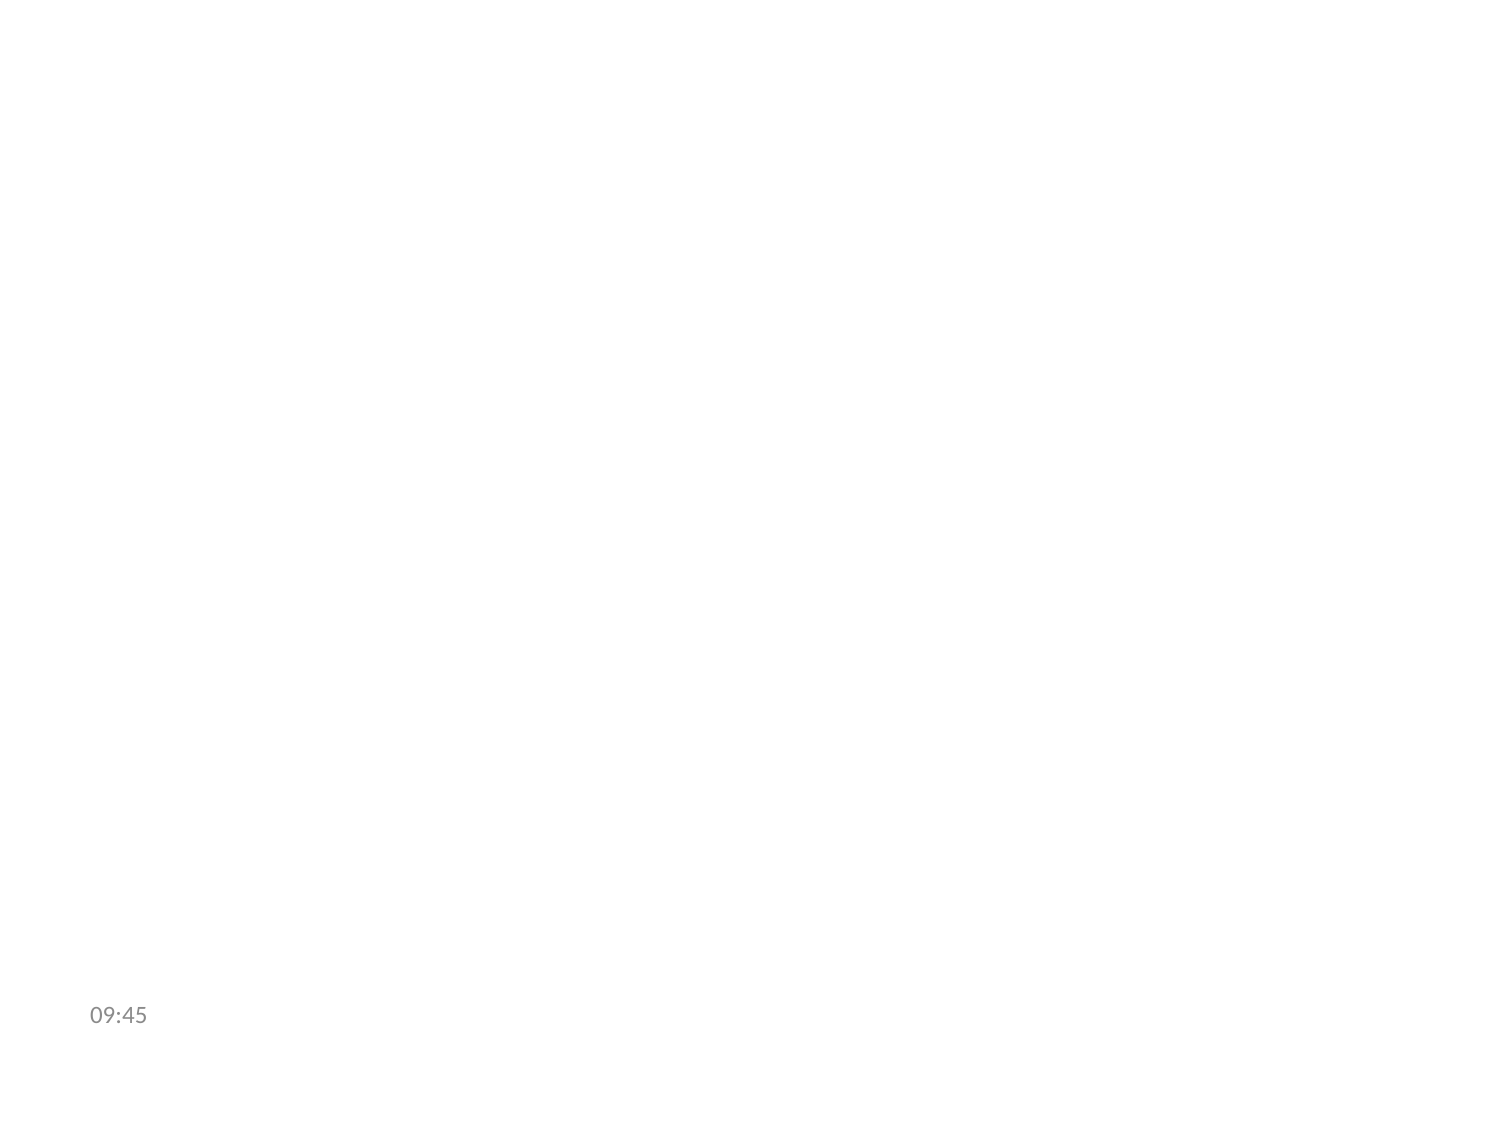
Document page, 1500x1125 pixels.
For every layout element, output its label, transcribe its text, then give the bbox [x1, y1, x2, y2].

text_box 15:35 [75, 983, 425, 1044]
